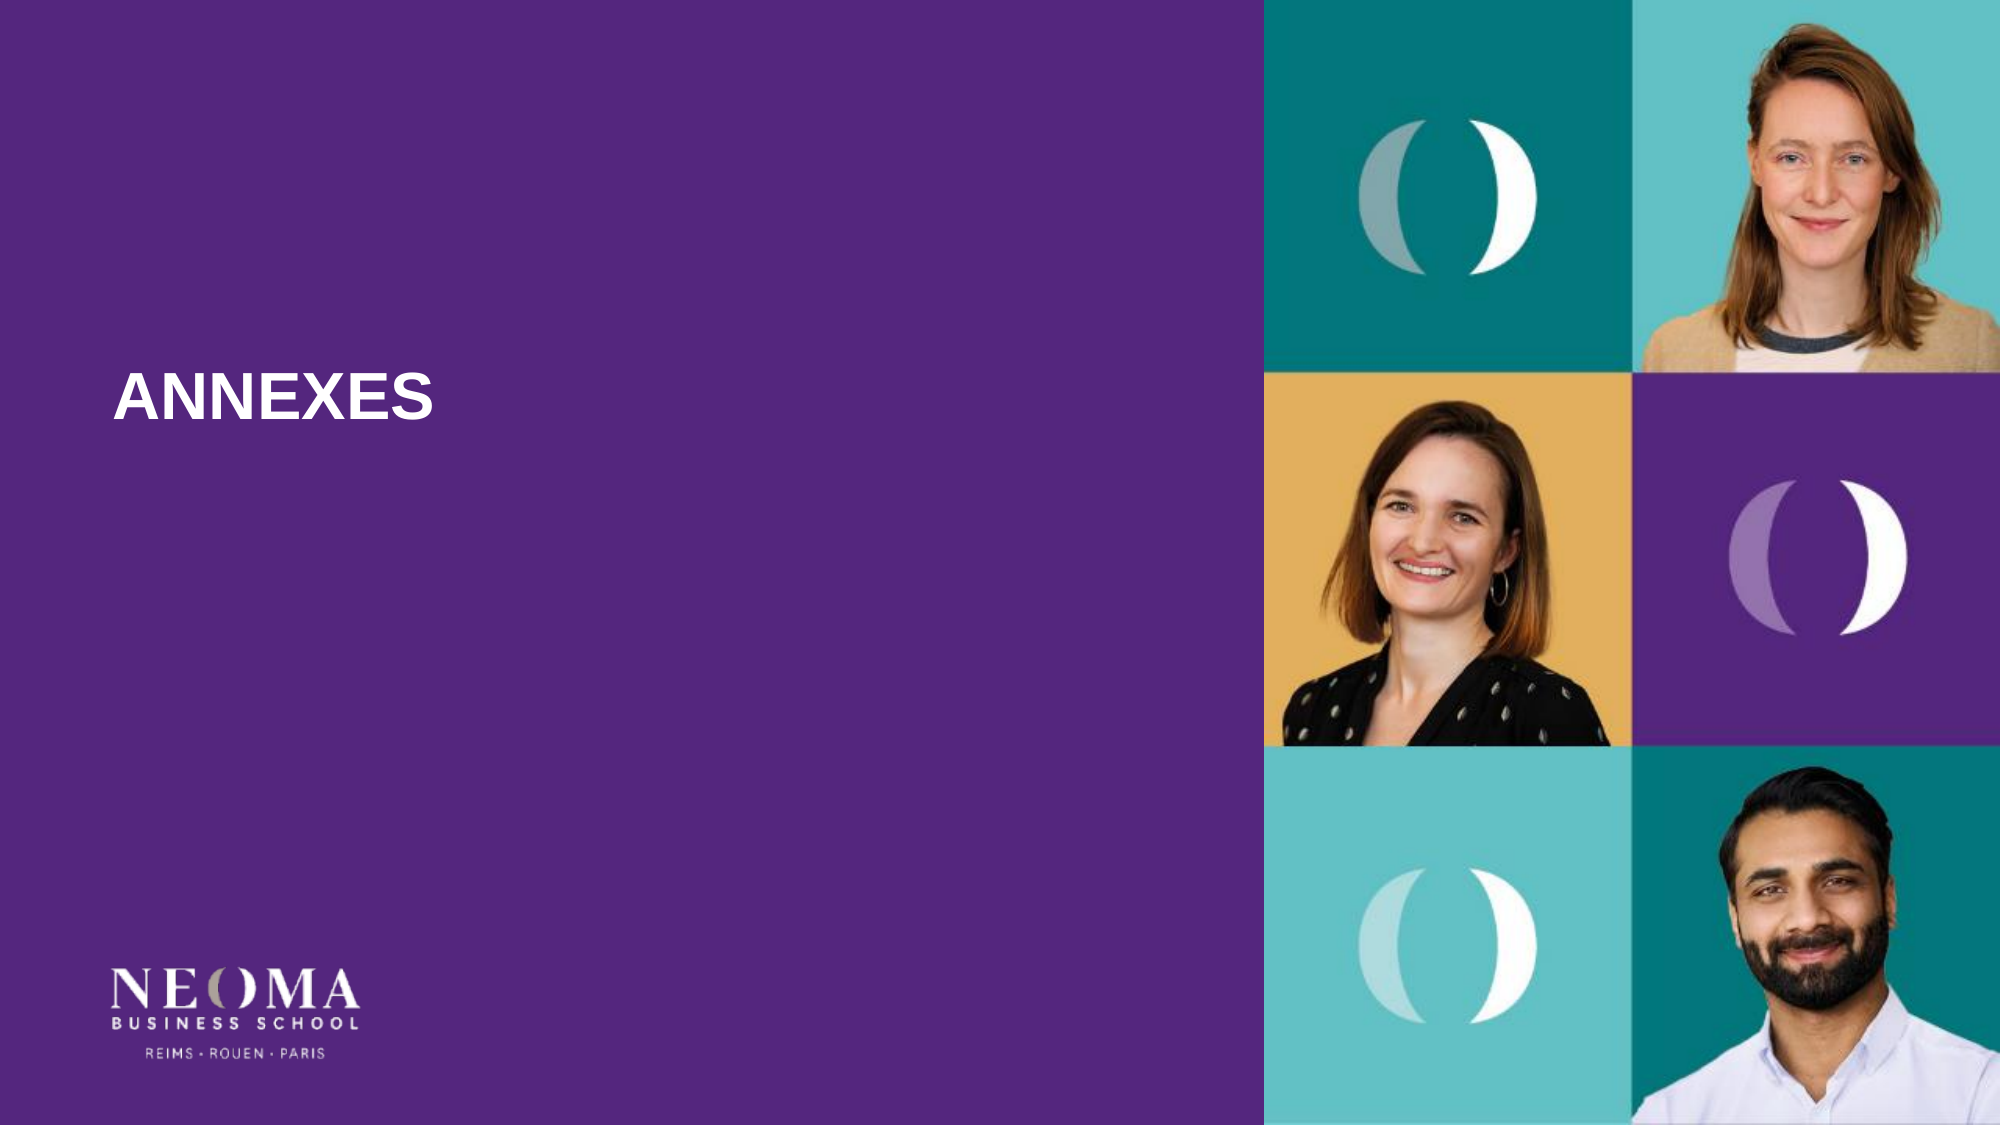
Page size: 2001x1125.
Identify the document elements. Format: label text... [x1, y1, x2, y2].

title ANNEXES [97, 354, 1190, 591]
picture [73, 929, 397, 1099]
picture [1264, 0, 2000, 1125]
